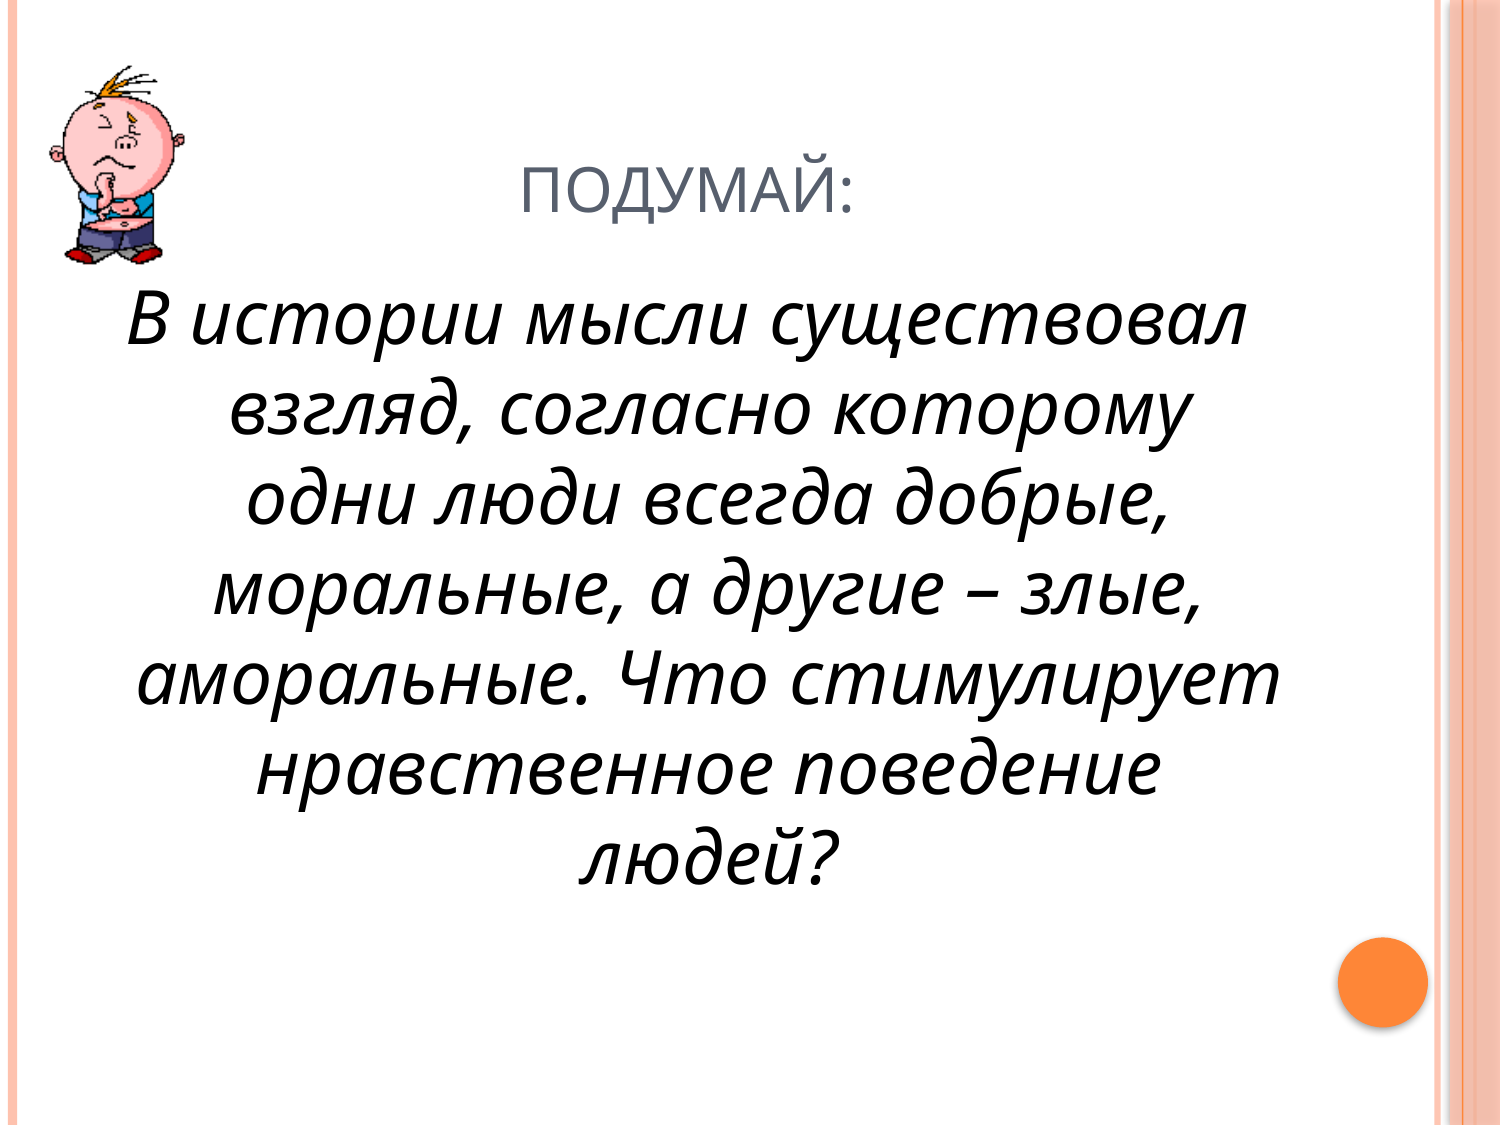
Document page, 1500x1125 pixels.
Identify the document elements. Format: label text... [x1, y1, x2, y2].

list В истории мысли существовал взгляд, согласно которому одни люди всегда добрые, моральные, а другие – злые, аморальные. Что стимулирует нравственное поведение людей? [75, 262, 1300, 1062]
picture [28, 30, 214, 268]
title Подумай: [221, 45, 1300, 233]
